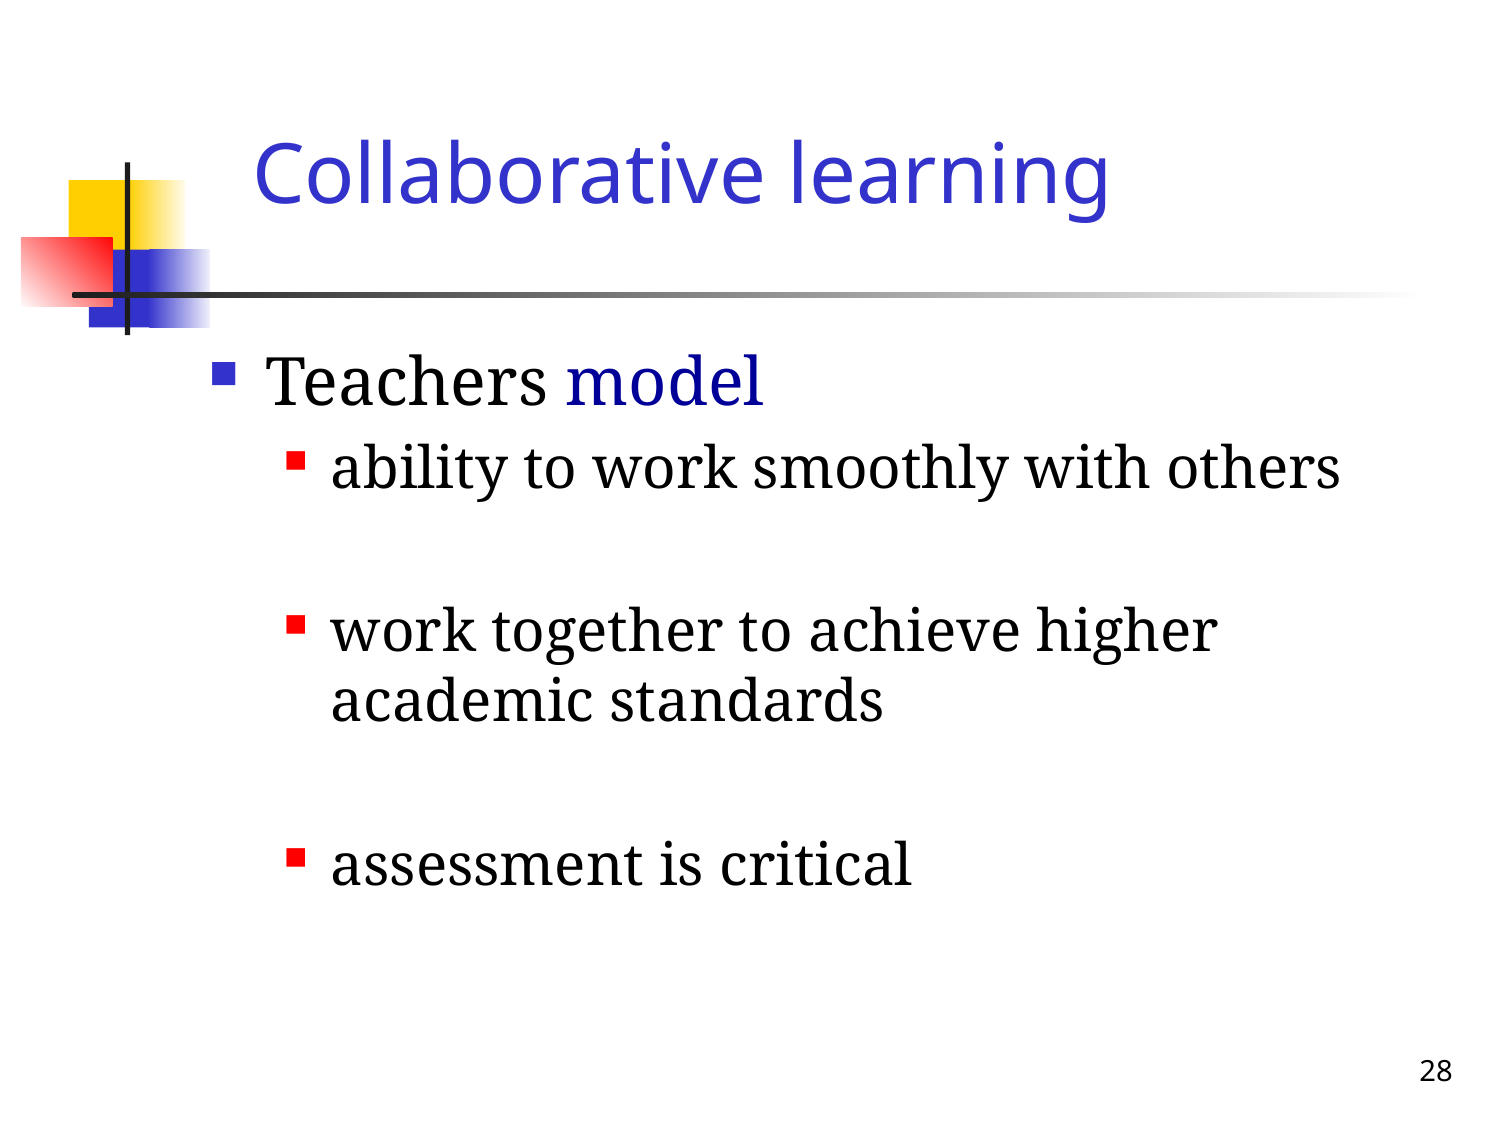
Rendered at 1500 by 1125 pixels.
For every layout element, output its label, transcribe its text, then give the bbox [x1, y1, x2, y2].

text_box Collaborative learning [237, 112, 1225, 228]
list Teachers model ability to work smoothly with others work together to achieve higher academic standards assessment is critical [193, 330, 1470, 1007]
slide_number 28 [1154, 1023, 1468, 1100]
